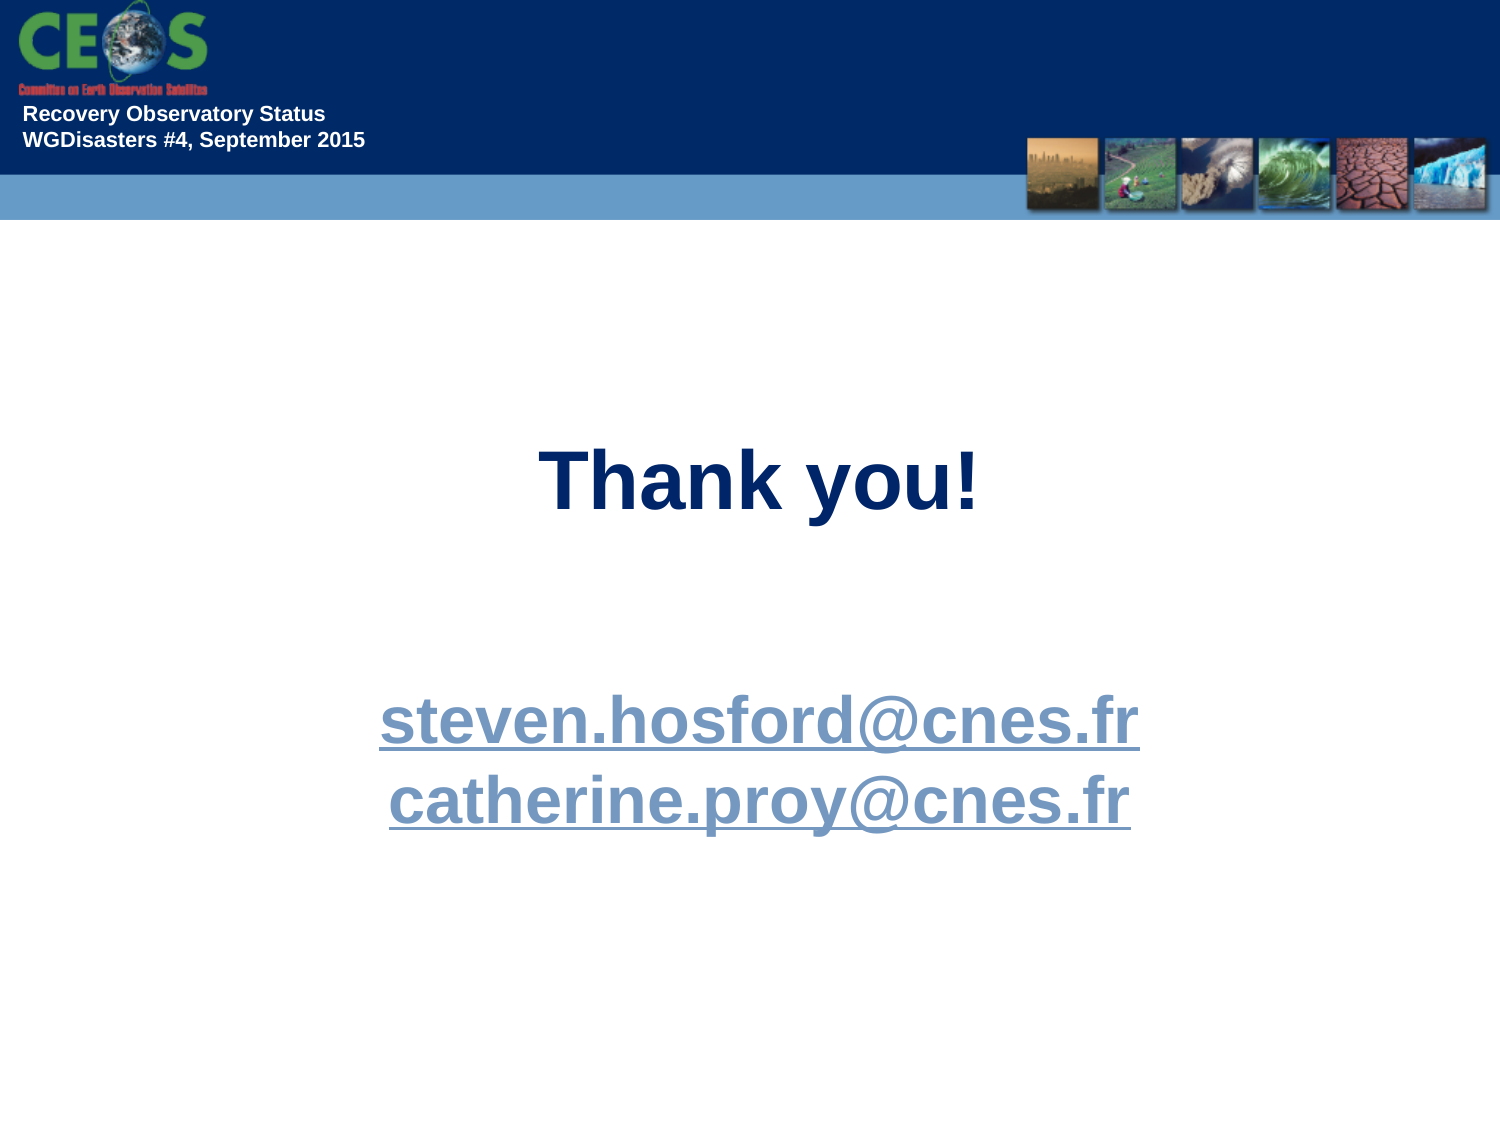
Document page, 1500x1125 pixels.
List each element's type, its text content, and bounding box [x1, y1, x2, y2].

picture [0, 0, 1500, 220]
text_box Thank you! steven.hosford@cnes.fr catherine.proy@cnes.fr [364, 419, 1156, 924]
